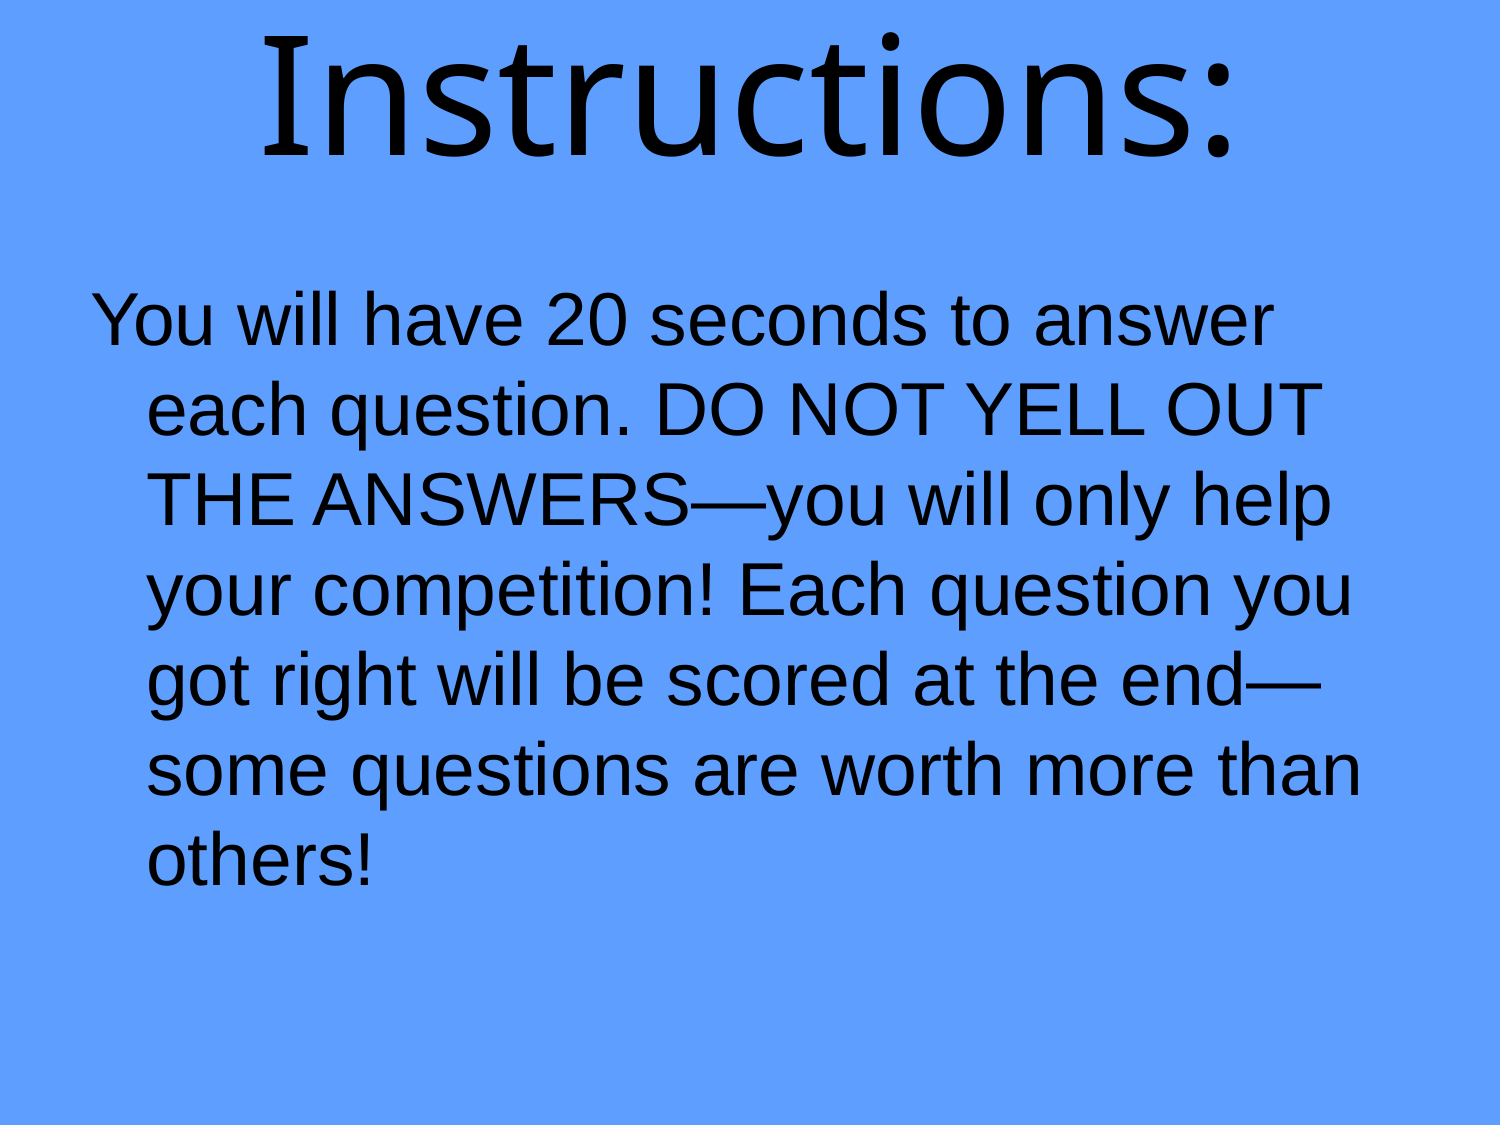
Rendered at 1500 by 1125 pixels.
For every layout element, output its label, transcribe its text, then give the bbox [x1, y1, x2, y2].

title Instructions: [74, 44, 1426, 233]
list You will have 20 seconds to answer each question. DO NOT YELL OUT THE ANSWERS—you will only help your competition! Each question you got right will be scored at the end—some questions are worth more than others! [74, 262, 1426, 1006]
